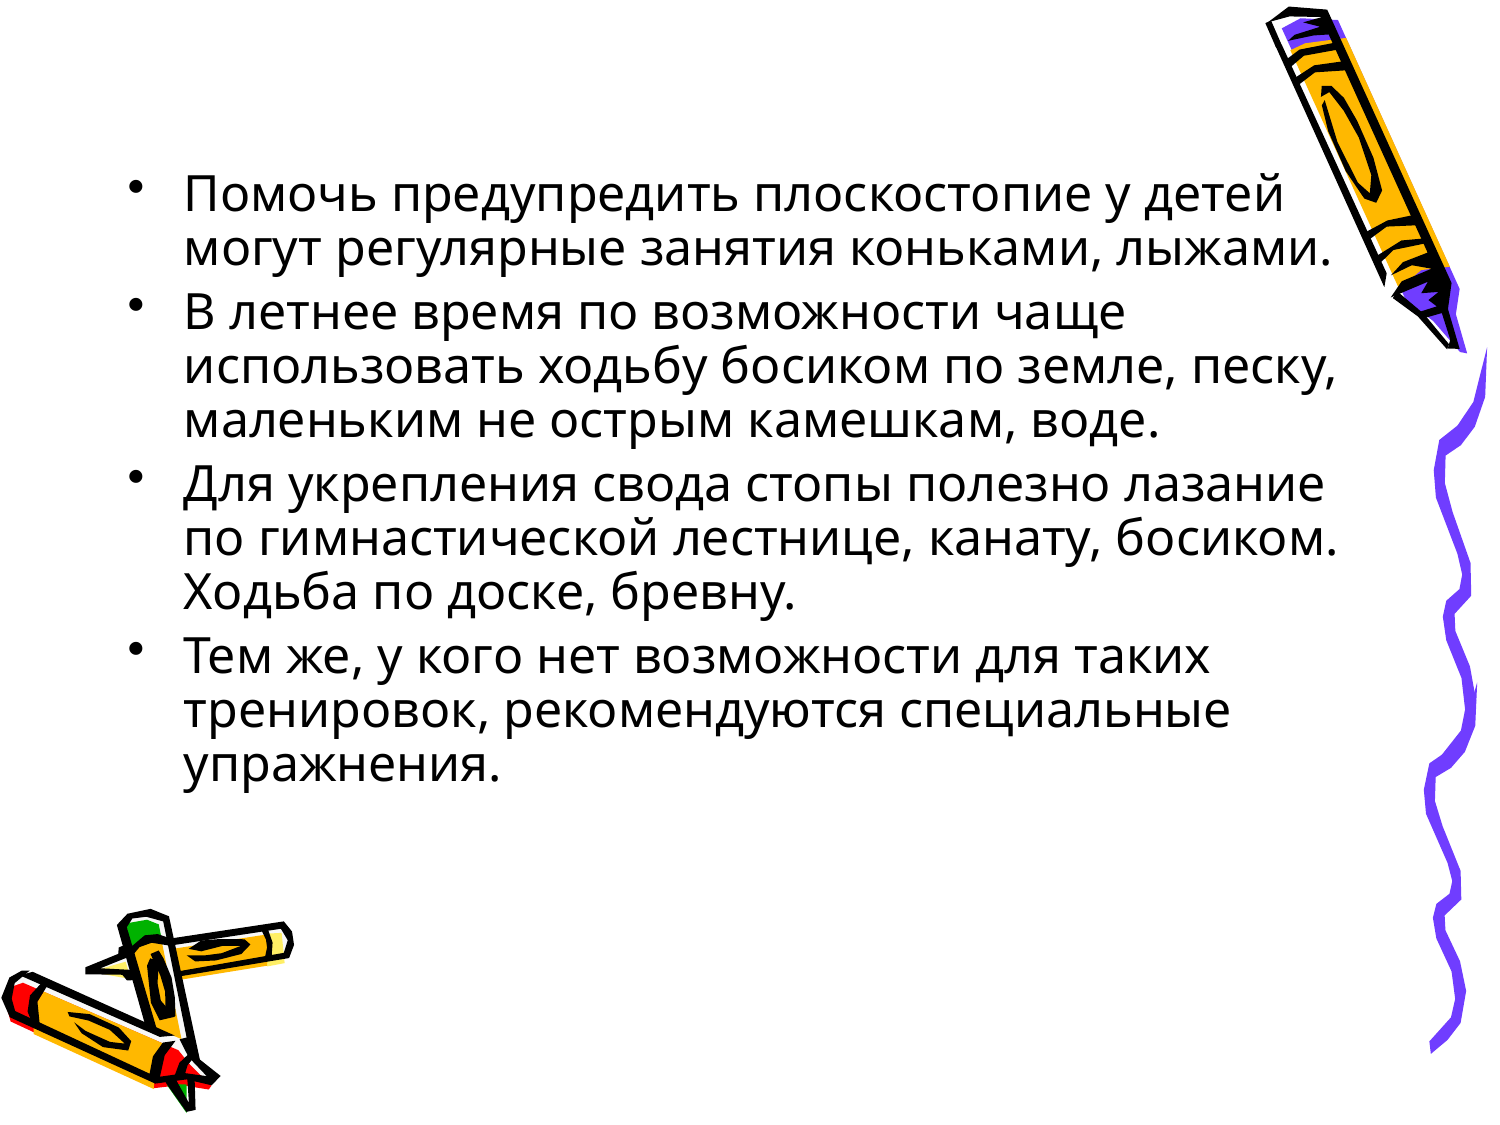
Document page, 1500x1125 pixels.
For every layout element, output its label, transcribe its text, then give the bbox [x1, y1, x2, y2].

list Помочь предупредить плоскостопие у детей могут регулярные занятия коньками, лыжами. В летнее время по возможности чаще использовать ходьбу босиком по земле, песку, маленьким не острым камешкам, воде. Для укрепления свода стопы полезно лазание по гимнастической лестнице, канату, босиком. Ходьба по доске, бревну. Тем же, у кого нет возможности для таких тренировок, рекомендуются специальные упражнения. [112, 160, 1376, 901]
